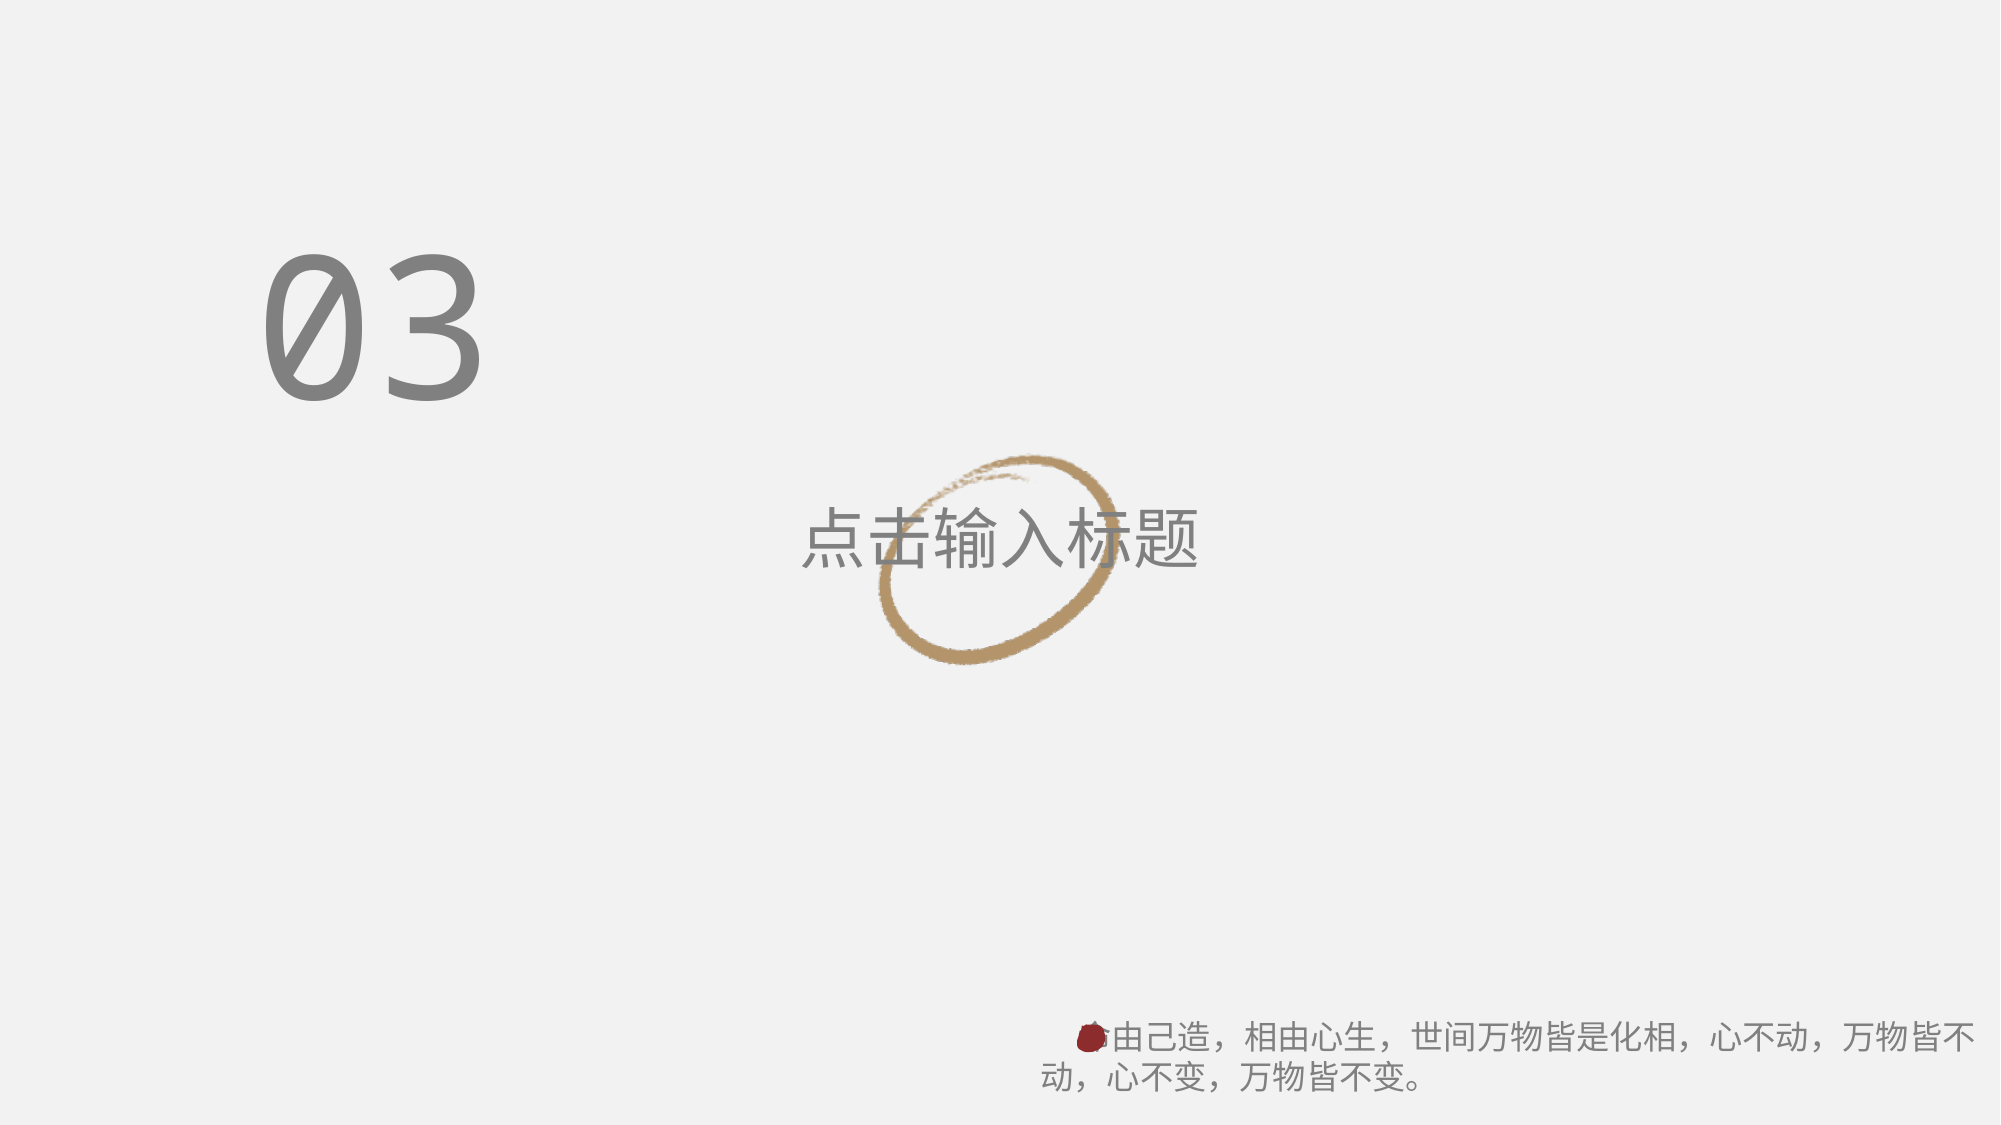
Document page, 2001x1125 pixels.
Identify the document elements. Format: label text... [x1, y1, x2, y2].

text_box [1076, 1023, 1107, 1054]
picture [874, 449, 1126, 668]
text_box 03 [239, 192, 510, 448]
text_box 命由己造，相由心生，世间万物皆是化相，心不动，万物皆不动，心不变，万物皆不变。 [1025, 1009, 2000, 1104]
text_box 点击输入标题 [1126, 489, 1216, 585]
text_box 点击输入标题 [784, 489, 874, 585]
